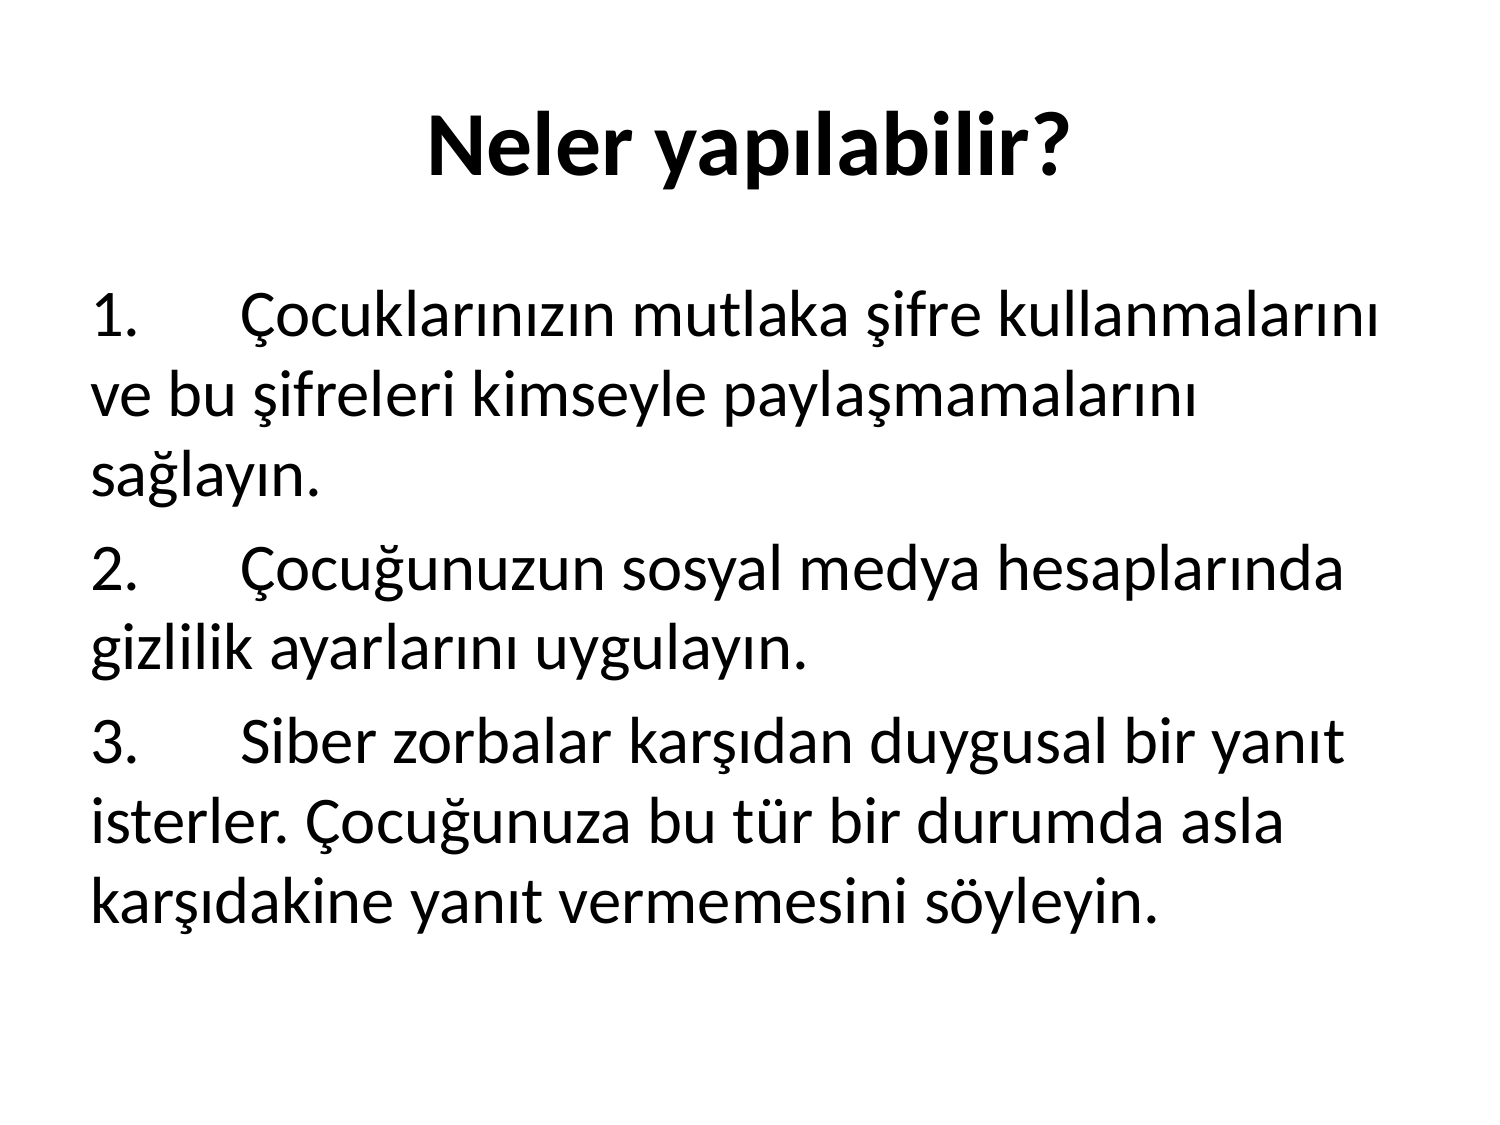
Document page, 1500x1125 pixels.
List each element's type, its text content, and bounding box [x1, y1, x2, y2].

title Neler yapılabilir? [75, 45, 1425, 233]
list 1. Çocuklarınızın mutlaka şifre kullanmalarını ve bu şifreleri kimseyle paylaşmamalarını sağlayın. 2. Çocuğunuzun sosyal medya hesaplarında gizlilik ayarlarını uygulayın. 3. Siber zorbalar karşıdan duygusal bir yanıt isterler. Çocuğunuza bu tür bir durumda asla karşıdakine yanıt vermemesini söyleyin. [75, 262, 1425, 1005]
